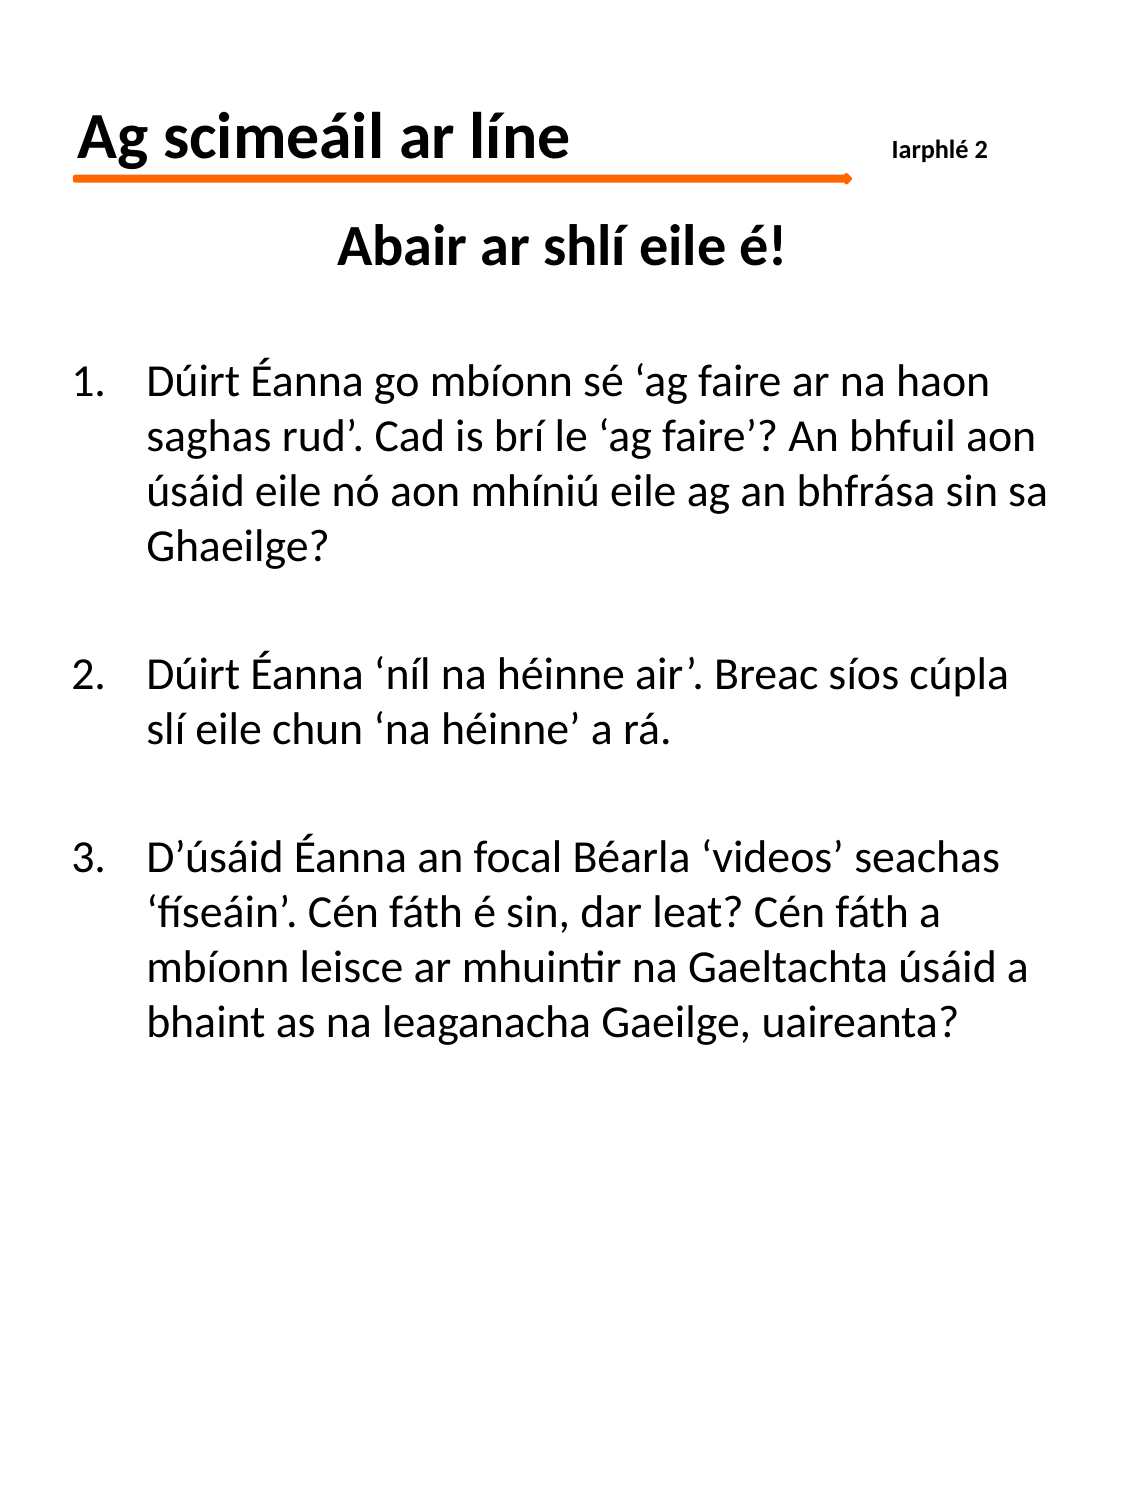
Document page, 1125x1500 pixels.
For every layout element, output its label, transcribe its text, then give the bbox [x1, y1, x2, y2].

list Abair ar shlí eile é! Dúirt Éanna go mbíonn sé ‘ag faire ar na haon saghas rud’. Cad is brí le ‘ag faire’? An bhfuil aon úsáid eile nó aon mhíniú eile ag an bhfrása sin sa Ghaeilge? Dúirt Éanna ‘níl na héinne air’. Breac síos cúpla slí eile chun ‘na héinne’ a rá. D’úsáid Éanna an focal Béarla ‘videos’ seachas ‘físeáin’. Cén fáth é sin, dar leat? Cén fáth a mbíonn leisce ar mhuintir na Gaeltachta úsáid a bhaint as na leaganacha Gaeilge, uaireanta? [56, 200, 1069, 1340]
text_box [72, 173, 853, 185]
title Ag scimeáil ar líne Iarphlé 2 [62, 62, 1075, 203]
